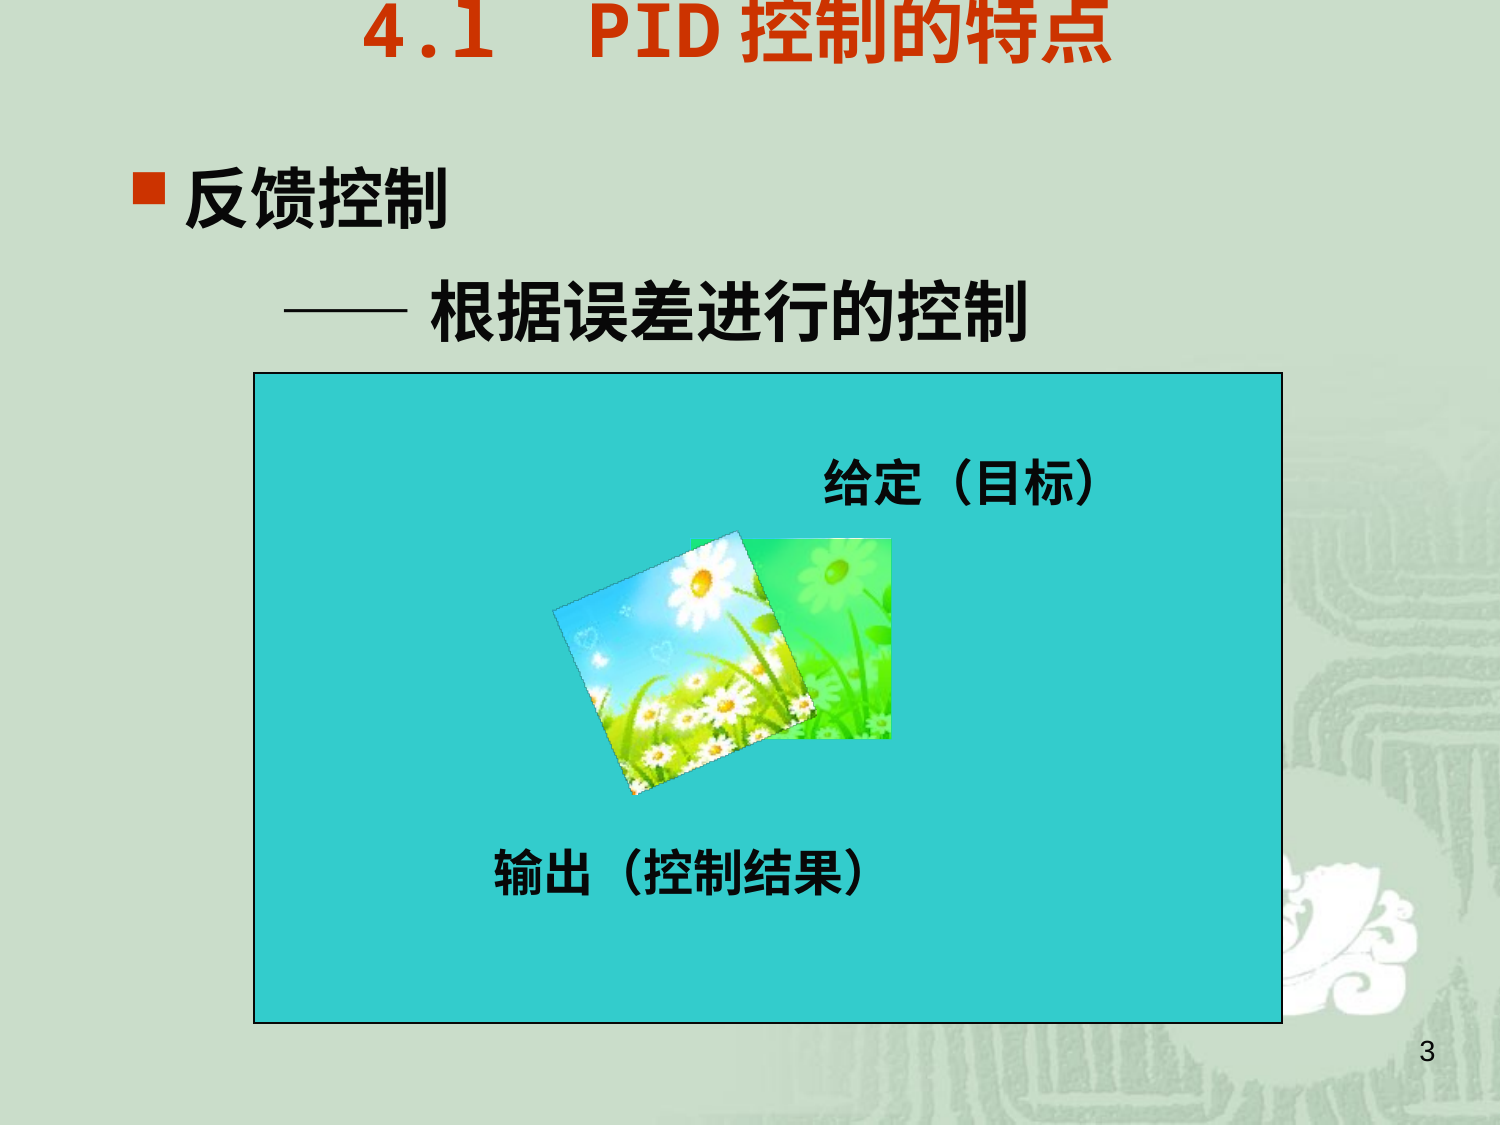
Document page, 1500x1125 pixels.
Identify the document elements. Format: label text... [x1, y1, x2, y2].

text_box 4.l PID控制的特点 [100, 0, 1376, 55]
slide_number 3 [1074, 1024, 1451, 1103]
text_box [690, 538, 892, 740]
text_box 输出（控制结果） [478, 834, 916, 909]
list 反馈控制 ——根据误差进行的控制 [112, 148, 1388, 1000]
picture [0, 0, 1500, 1125]
text_box [253, 373, 1282, 1024]
text_box 给定（目标） [809, 444, 1152, 519]
